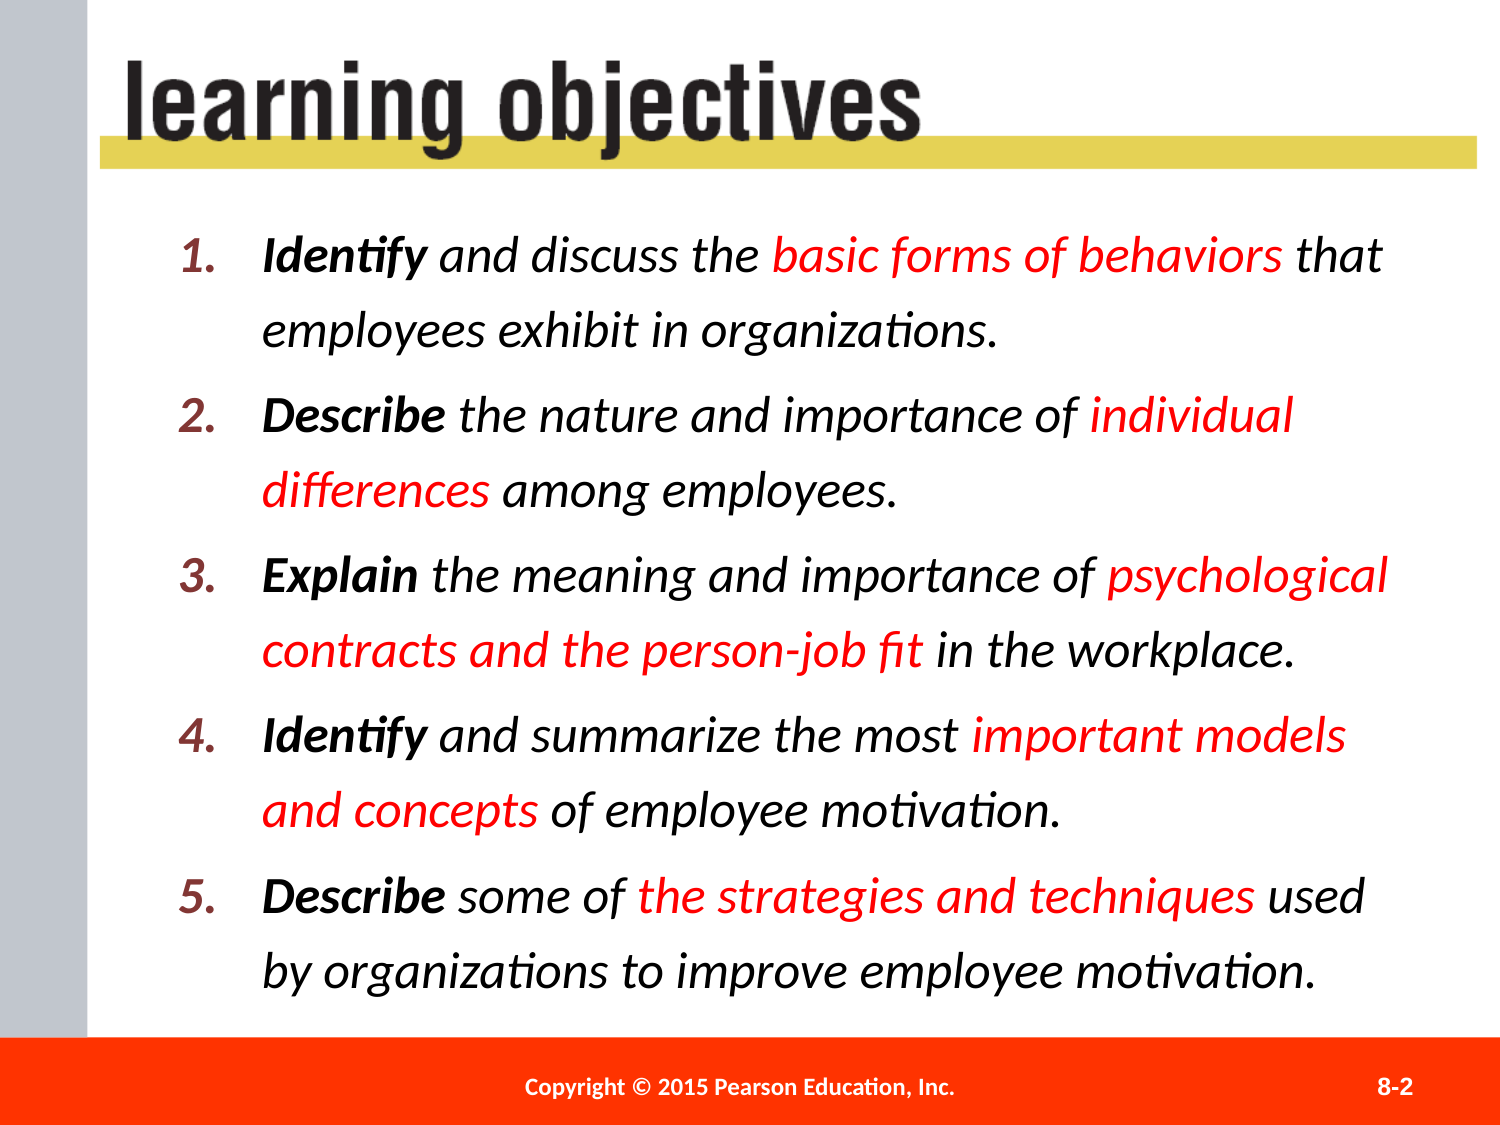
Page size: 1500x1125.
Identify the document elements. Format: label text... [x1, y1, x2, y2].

list Identify and discuss the basic forms of behaviors that employees exhibit in organizations. Describe the nature and importance of individual differences among employees. Explain the meaning and importance of psychological contracts and the person-job fit in the workplace. Identify and summarize the most important models and concepts of employee motivation. Describe some of the strategies and techniques used by organizations to improve employee motivation. [162, 199, 1426, 913]
